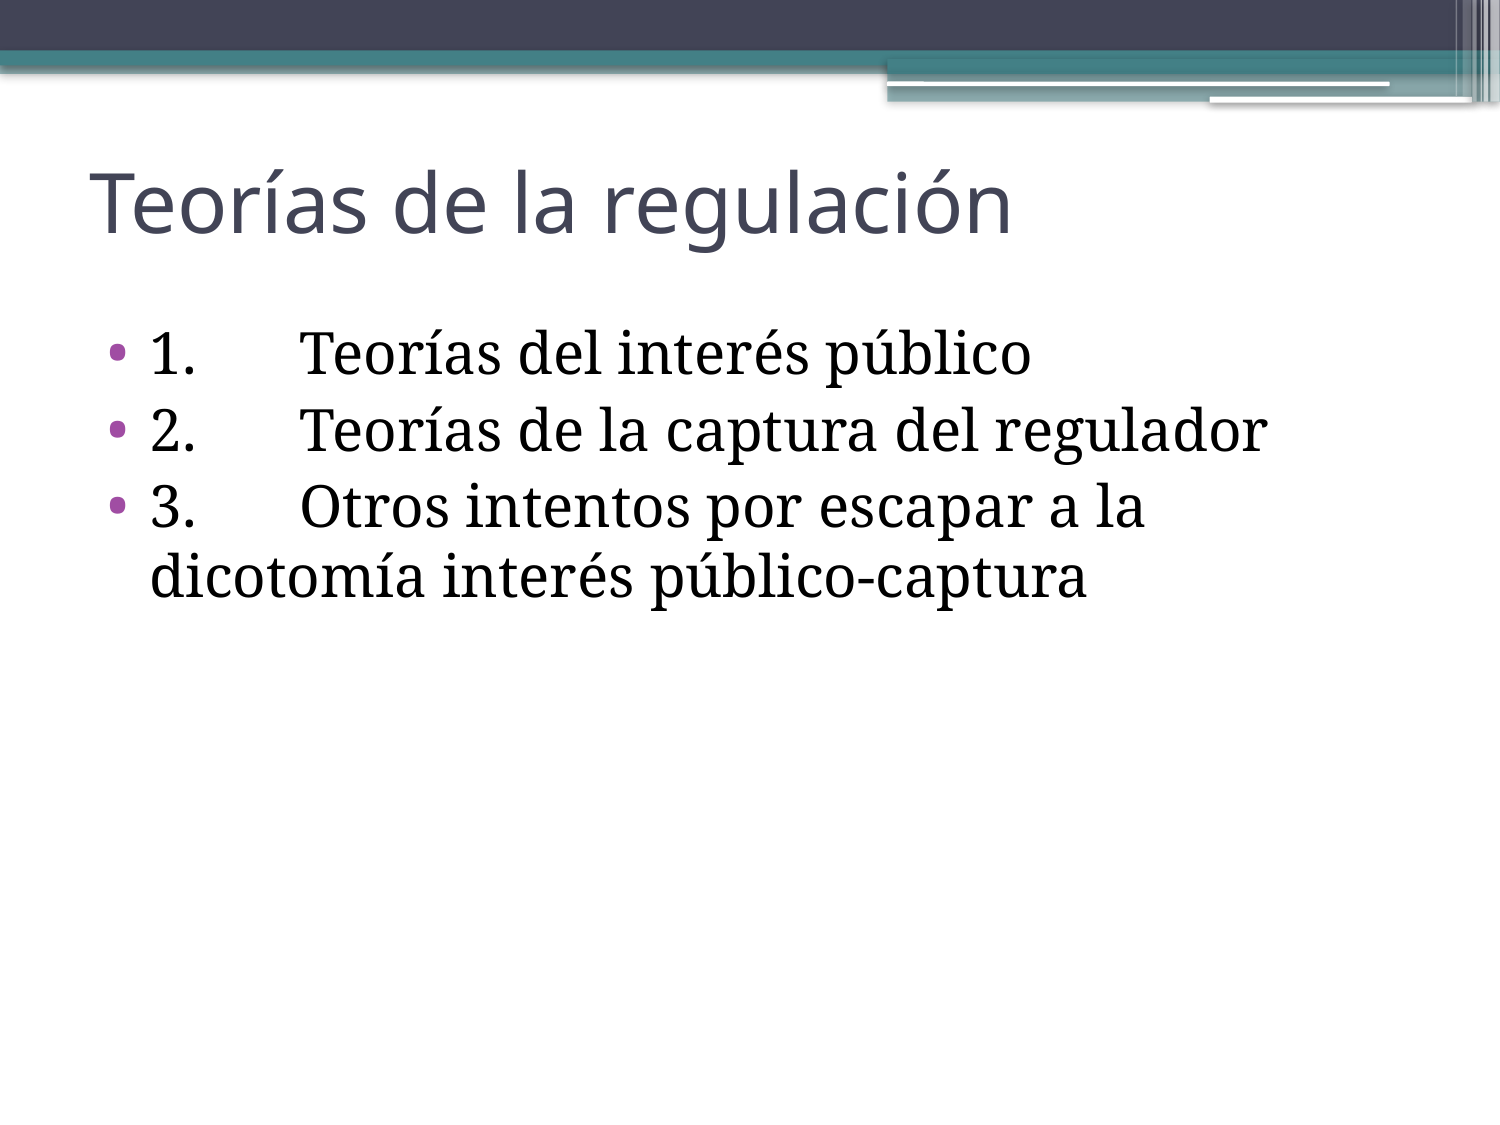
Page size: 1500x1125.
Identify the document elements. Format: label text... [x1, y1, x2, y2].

title Teorías de la regulación [75, 112, 1425, 288]
list 1. Teorías del interés público 2. Teorías de la captura del regulador 3. Otros intentos por escapar a la dicotomía interés público-captura [75, 308, 1425, 1025]
